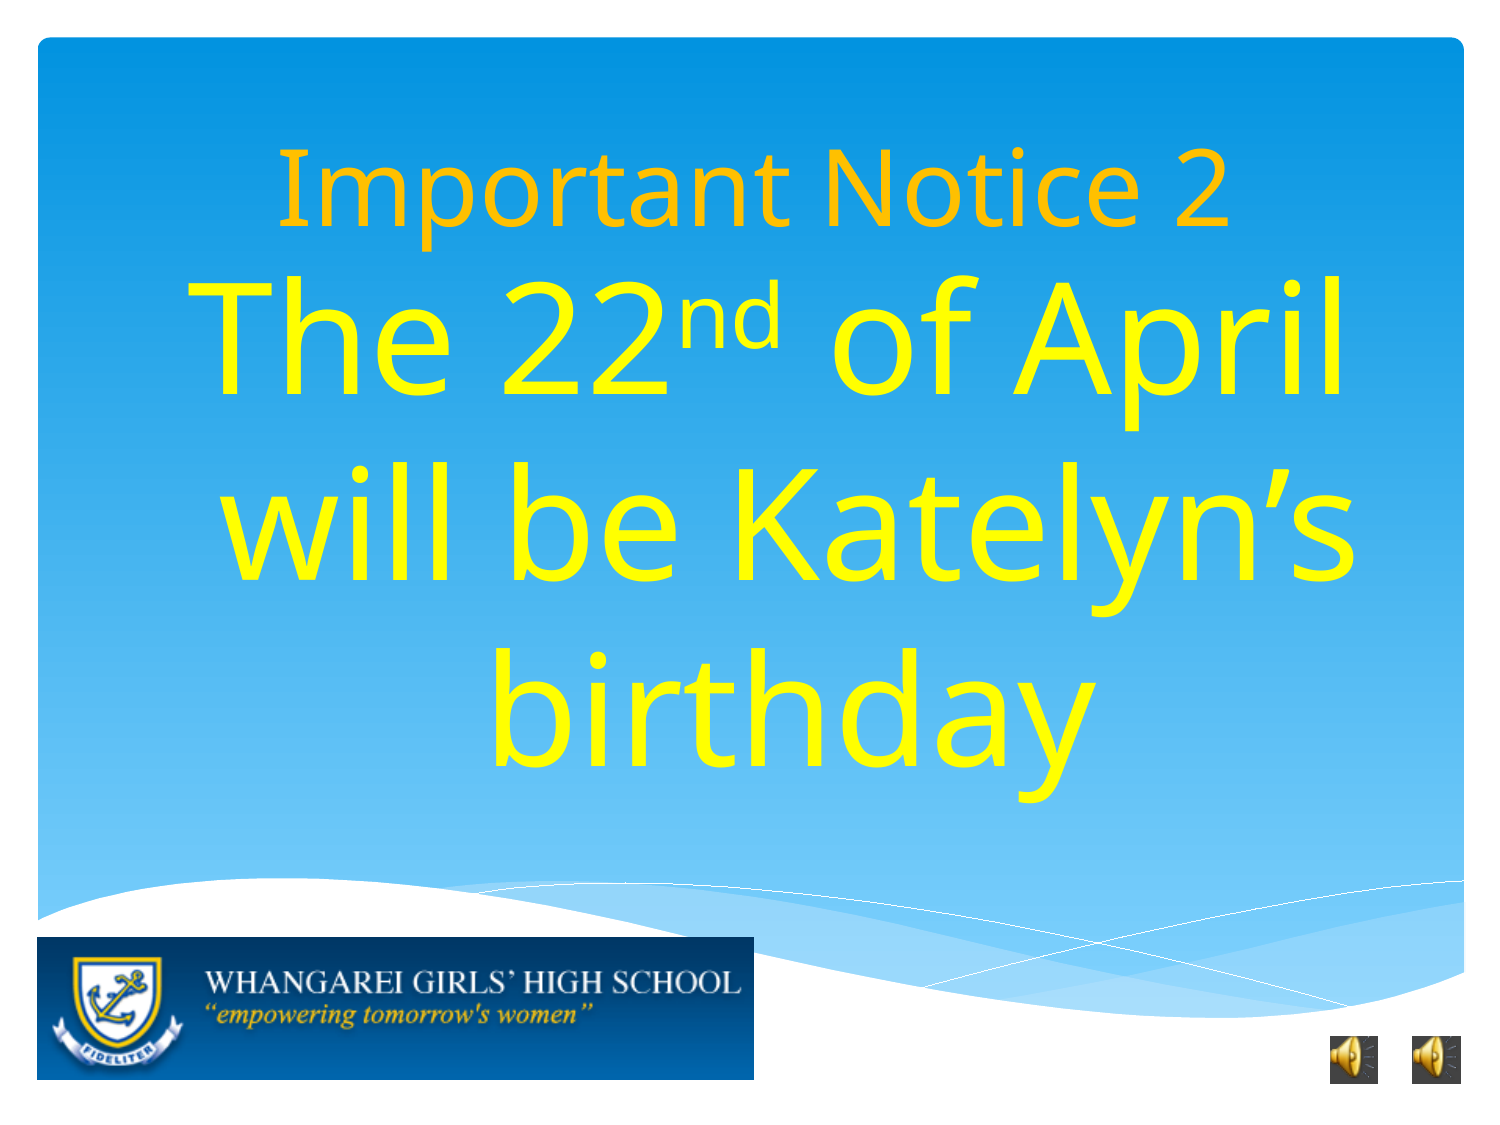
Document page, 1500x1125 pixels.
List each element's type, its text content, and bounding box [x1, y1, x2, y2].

text_box The 22nd of April will be Katelyn’s birthday [149, 231, 1391, 963]
picture [37, 937, 754, 1080]
picture [1411, 1034, 1462, 1086]
picture [1328, 1034, 1380, 1086]
text_box Important Notice 2 [149, 37, 1362, 255]
